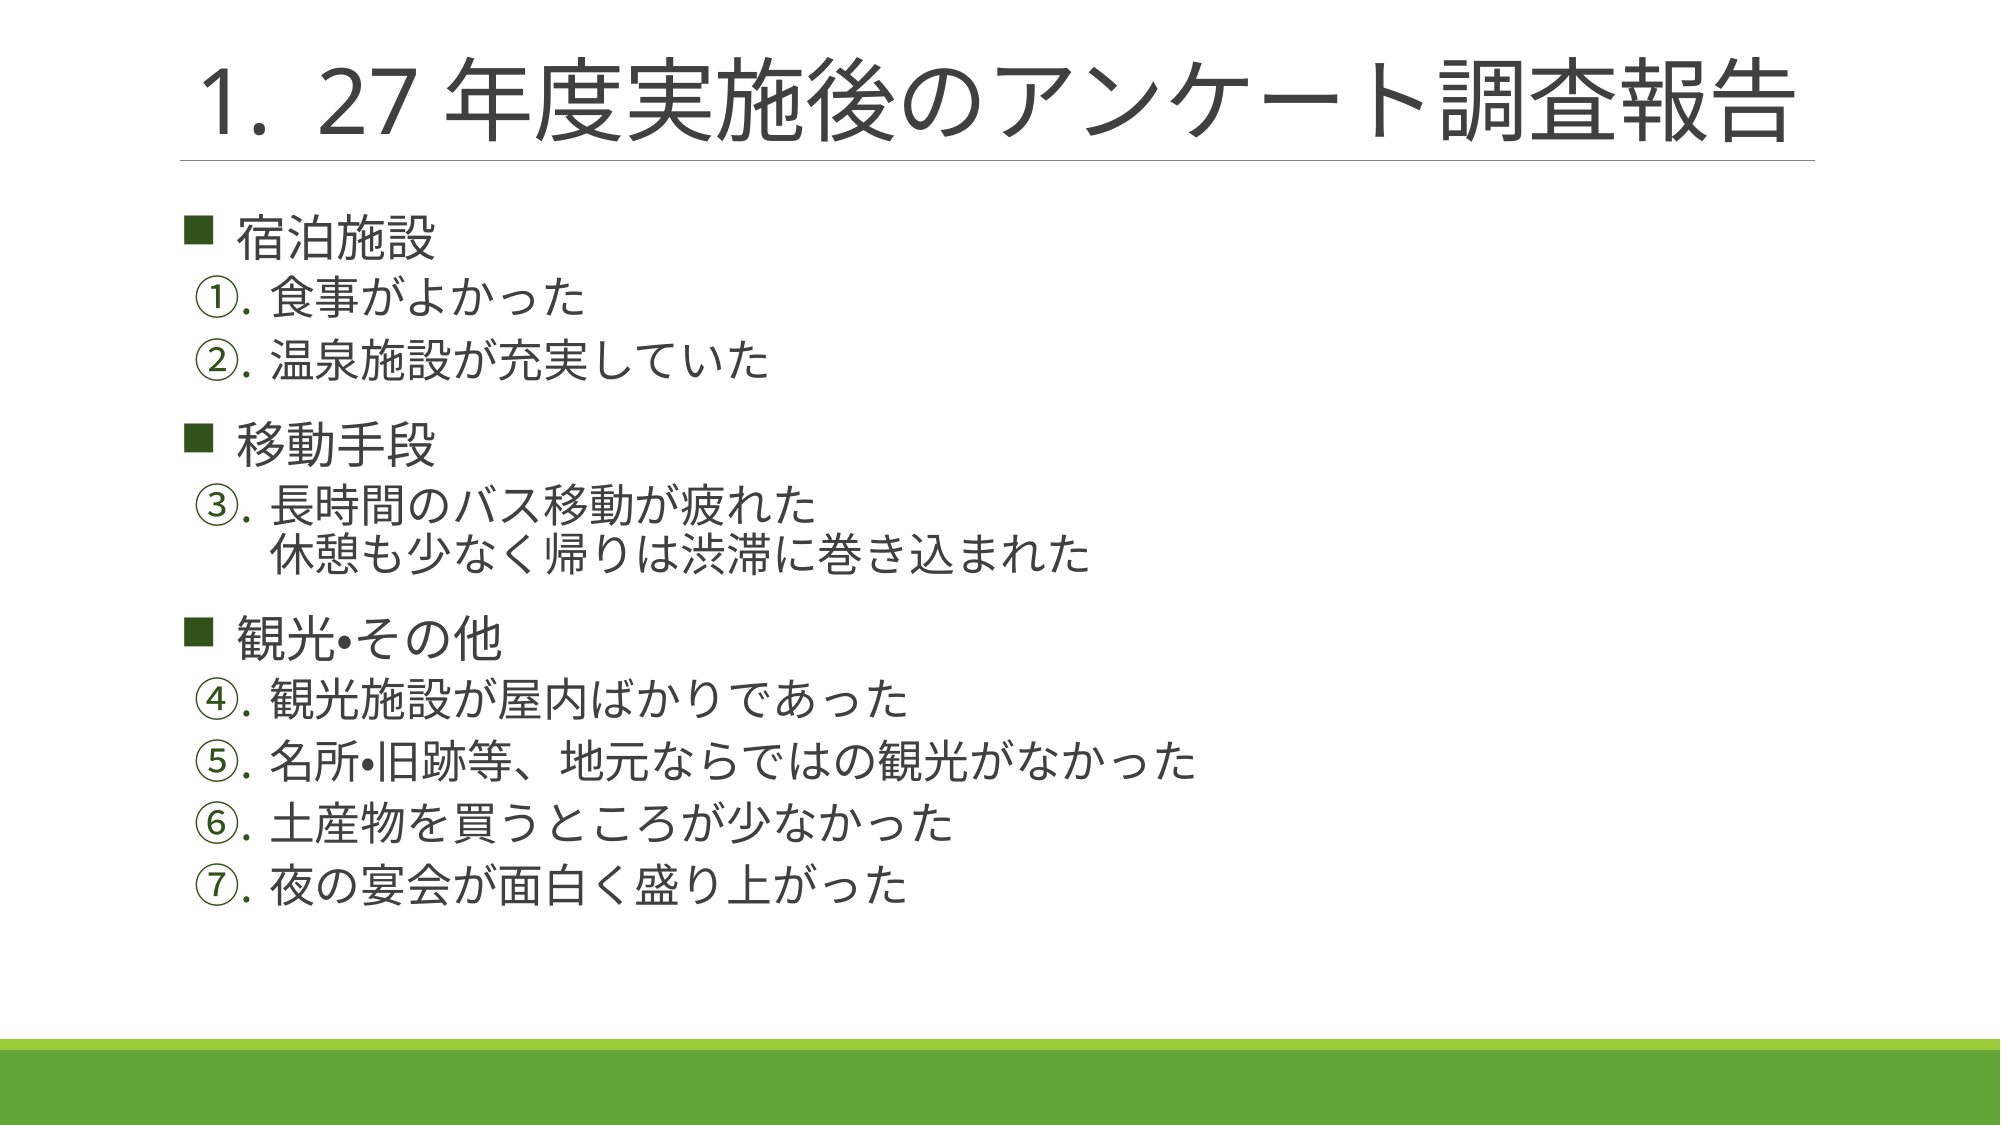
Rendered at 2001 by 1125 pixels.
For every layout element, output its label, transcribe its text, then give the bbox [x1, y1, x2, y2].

title 27年度実施後のアンケート調査報告 [180, 47, 1830, 161]
list 宿泊施設 食事がよかった 温泉施設が充実していた 移動手段 長時間のバス移動が疲れた 休憩も少なく帰りは渋滞に巻き込まれた 観光・その他 観光施設が屋内ばかりであった 名所・旧跡等、地元ならではの観光がなかった 土産物を買うところが少なかった 夜の宴会が面白く盛り上がった [180, 205, 1830, 963]
